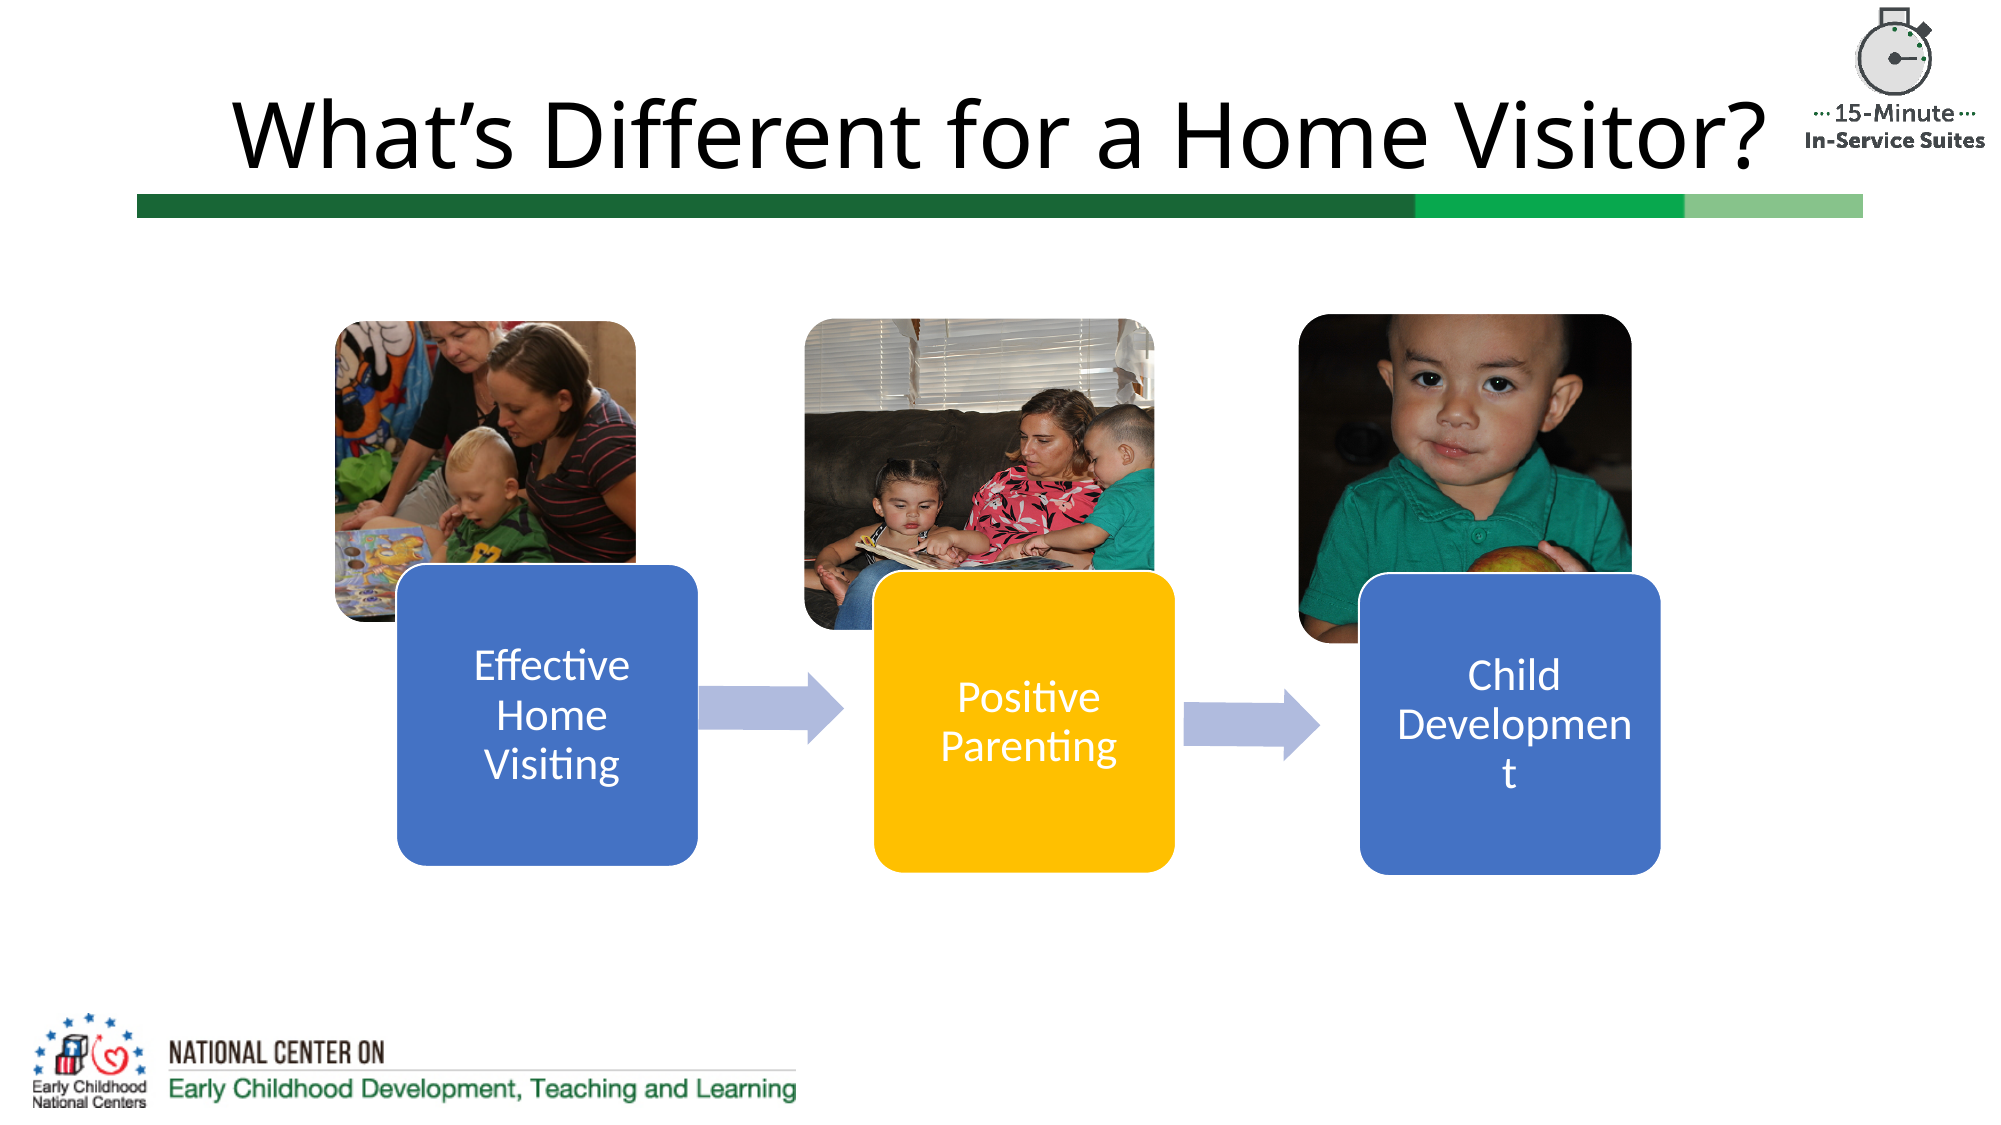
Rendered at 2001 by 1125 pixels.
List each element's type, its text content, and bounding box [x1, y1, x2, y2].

picture [33, 1013, 796, 1108]
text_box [333, 117, 1667, 1007]
title What’s Different for a Home Visitor? [137, 59, 1863, 218]
picture [1790, 0, 1999, 161]
